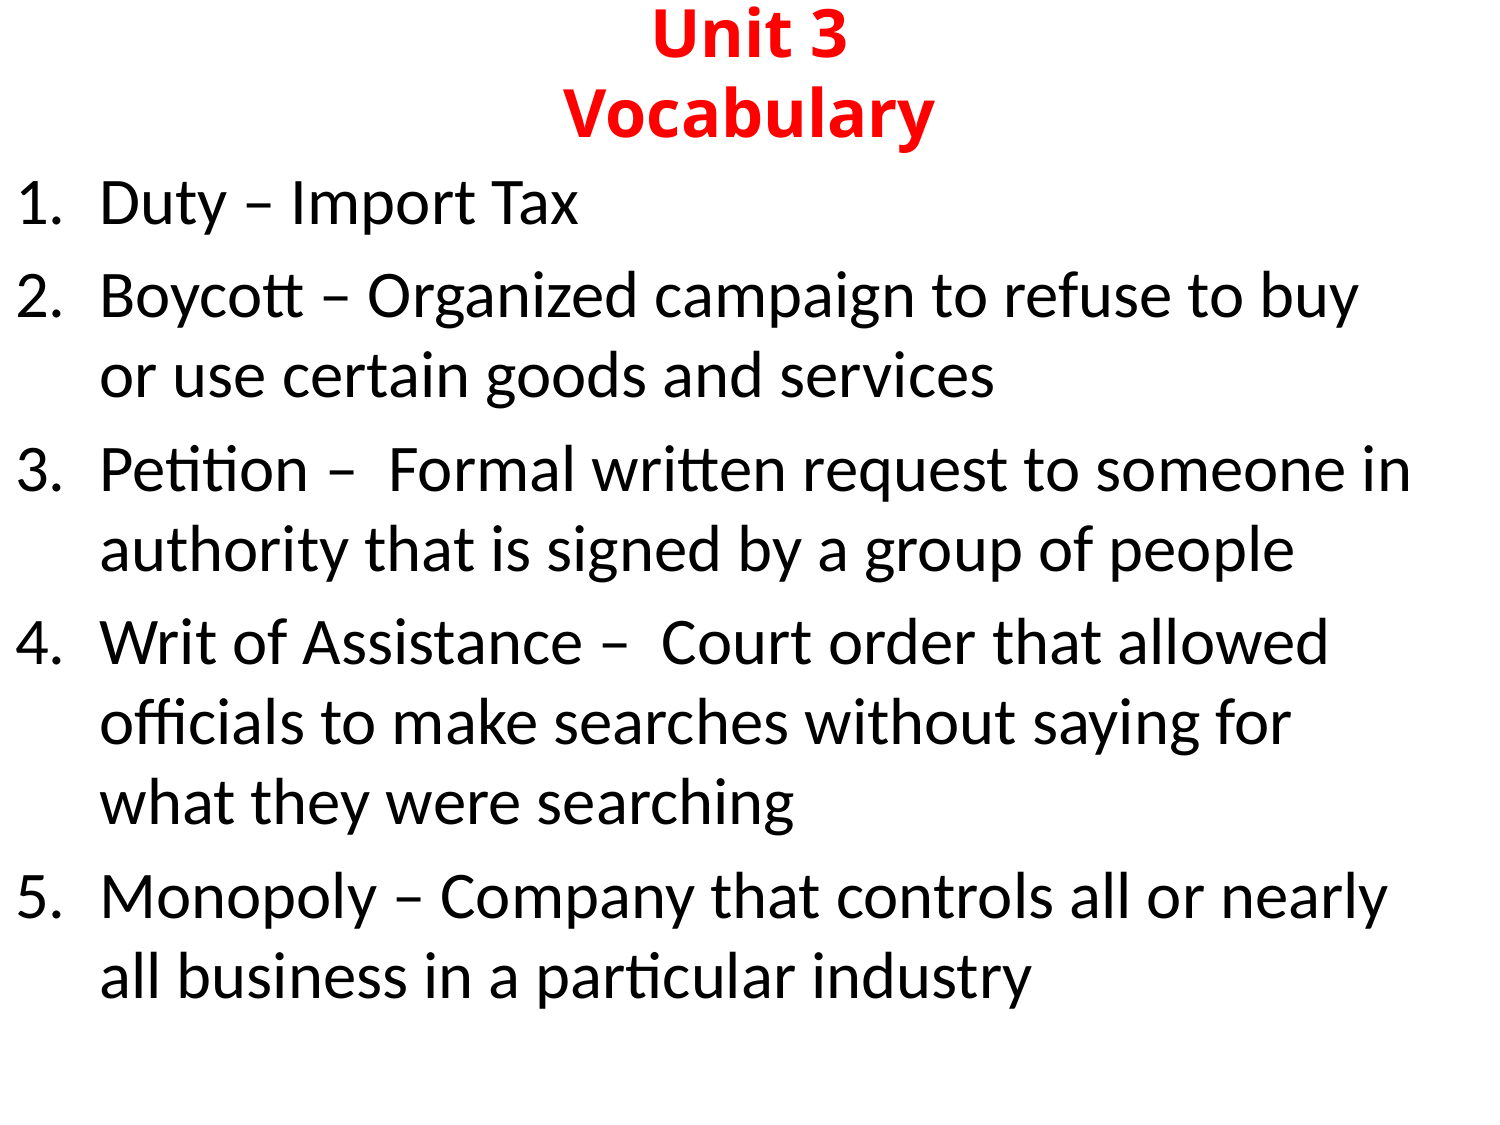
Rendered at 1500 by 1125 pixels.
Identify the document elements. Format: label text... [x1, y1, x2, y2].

title Unit 3 Vocabulary [112, 0, 1388, 149]
subtitle Duty – Import Tax Boycott – Organized campaign to refuse to buy or use certain goods and services Petition – Formal written request to someone in authority that is signed by a group of people Writ of Assistance – Court order that allowed officials to make searches without saying for what they were searching Monopoly – Company that controls all or nearly all business in a particular industry [0, 149, 1438, 1125]
